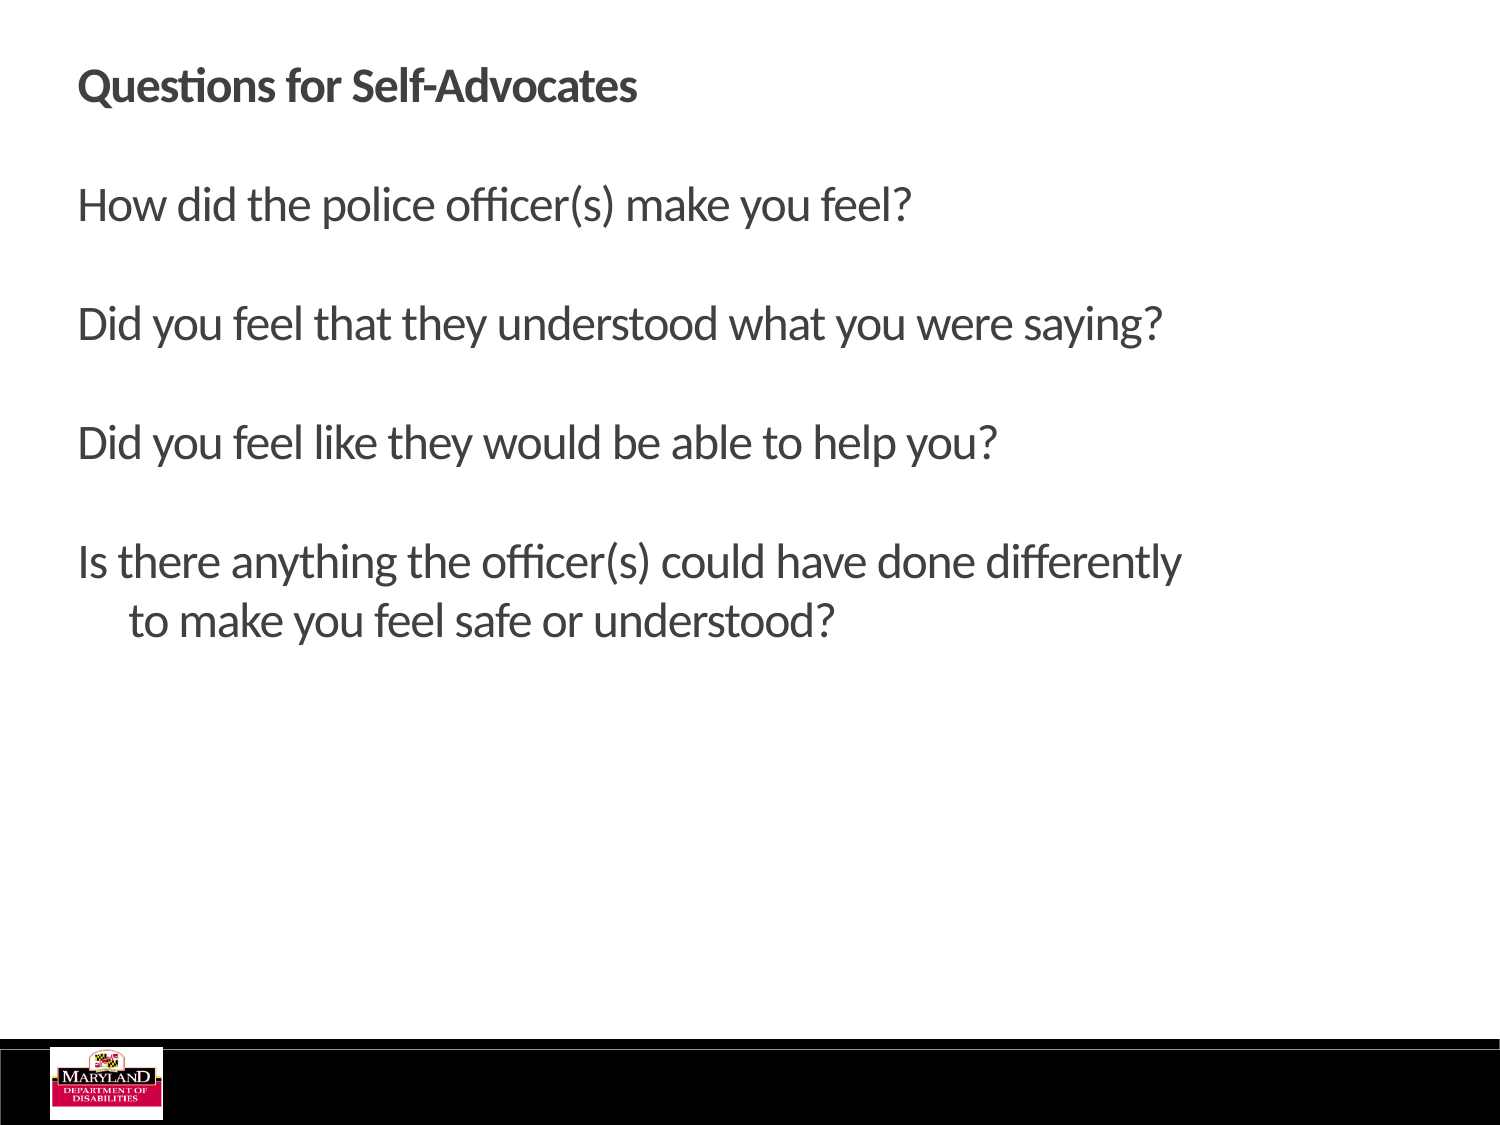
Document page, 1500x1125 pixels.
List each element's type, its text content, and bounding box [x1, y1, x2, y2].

title Questions for Self-Advocates How did the police officer(s) make you feel? Did you feel that they understood what you were saying? Did you feel like they would be able to help you? Is there anything the officer(s) could have done differently to make you feel safe or understood? [62, 45, 1413, 1000]
picture [50, 1047, 163, 1120]
